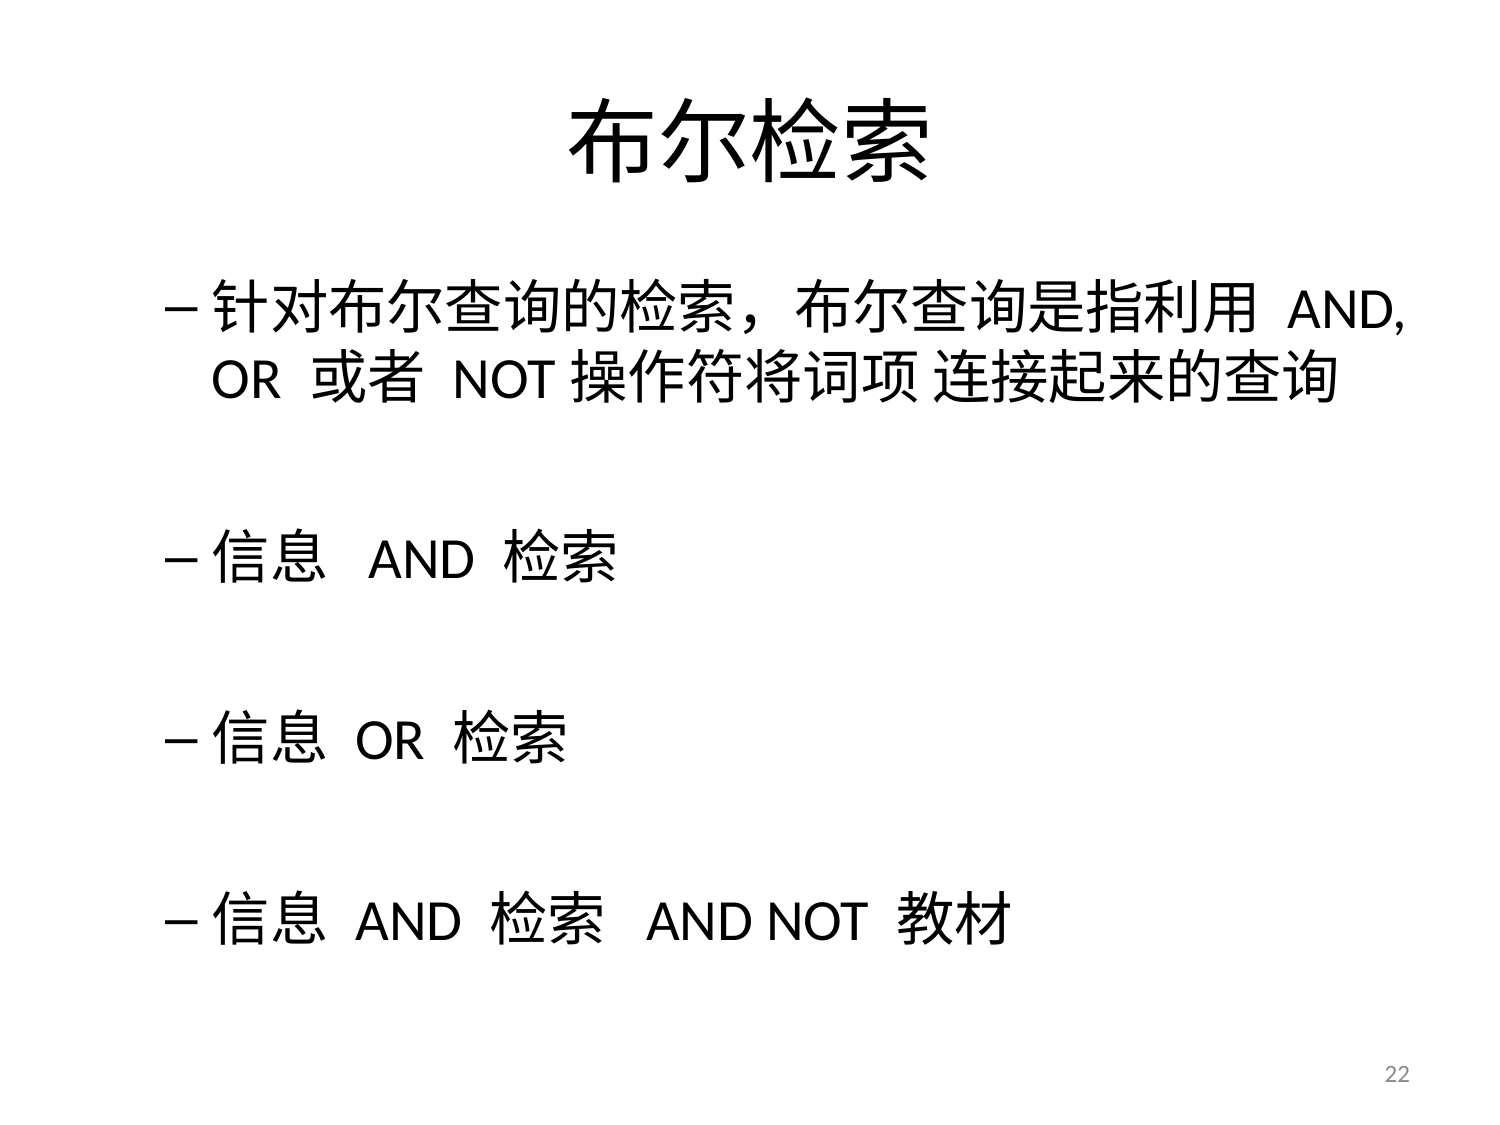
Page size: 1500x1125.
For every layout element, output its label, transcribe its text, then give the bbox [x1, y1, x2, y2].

list 针对布尔查询的检索，布尔查询是指利用 AND, OR 或者 NOT操作符将词项 连接起来的查询 信息 AND 检索 信息 OR 检索 信息 AND 检索 AND NOT 教材 [75, 262, 1425, 1005]
slide_number 22 [1074, 1042, 1425, 1103]
title 布尔检索 [75, 45, 1425, 233]
